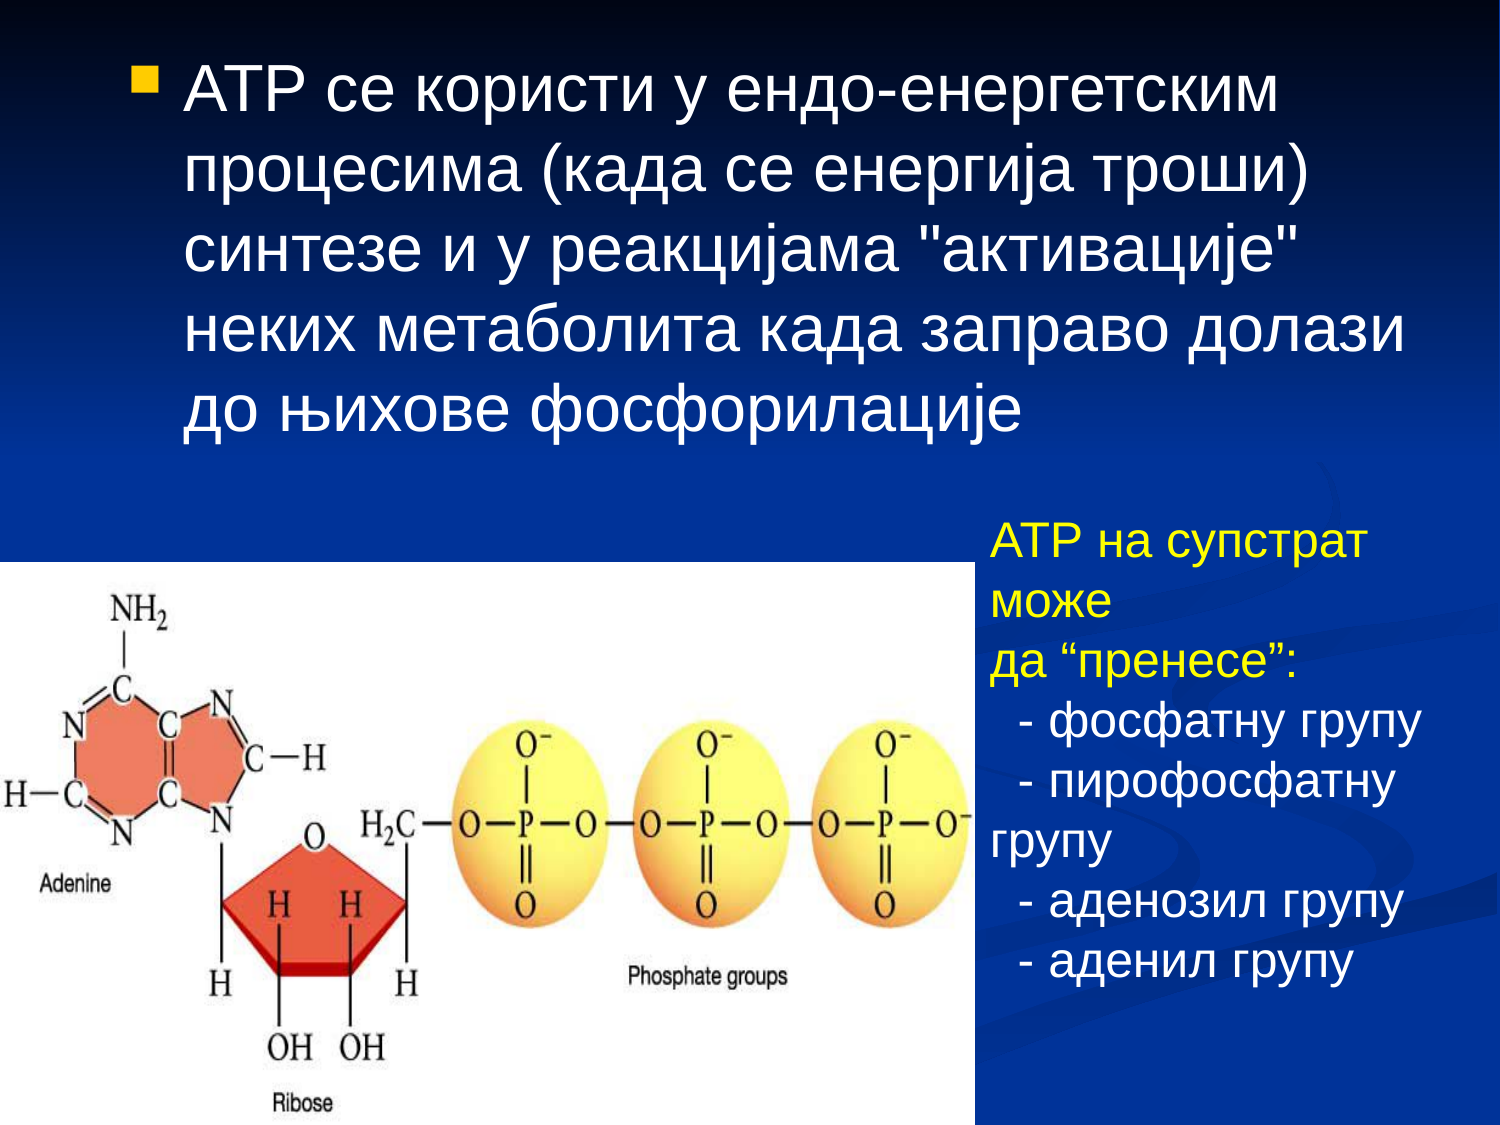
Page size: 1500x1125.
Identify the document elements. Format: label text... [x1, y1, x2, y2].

list ATP се користи у ендо-енергетским процесима (када се енергија троши) синтезе и у реакцијама "активације" неких метаболита када заправо долази до њихове фосфорилације [112, 37, 1500, 475]
picture [0, 562, 976, 1125]
text_box ATP на супстрат може да “пренесе”: - фосфатну групу - пирофосфатну групу - аденозил групу - аденил групу [974, 499, 1500, 995]
